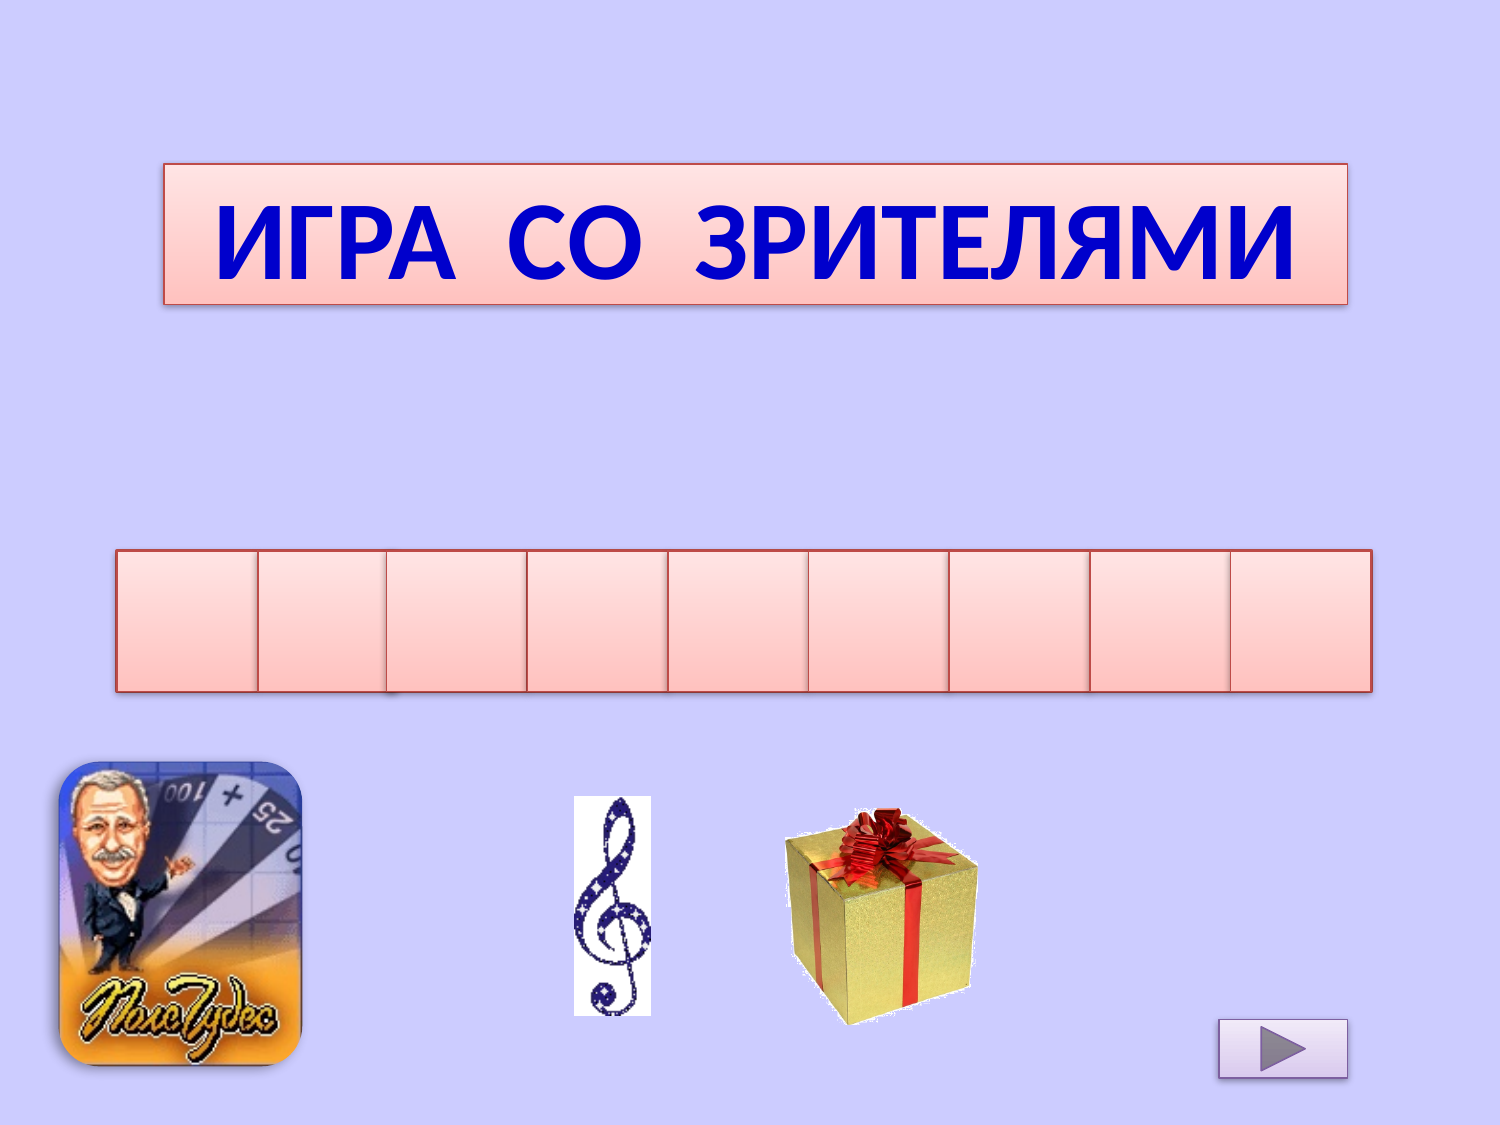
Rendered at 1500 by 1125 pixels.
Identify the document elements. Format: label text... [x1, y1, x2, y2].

text_box [1218, 1019, 1348, 1079]
picture [58, 761, 303, 1067]
picture [784, 808, 978, 1025]
text_box ИГРА СО ЗРИТЕЛЯМИ [163, 163, 1348, 305]
picture [573, 796, 651, 1016]
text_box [116, 550, 1372, 692]
